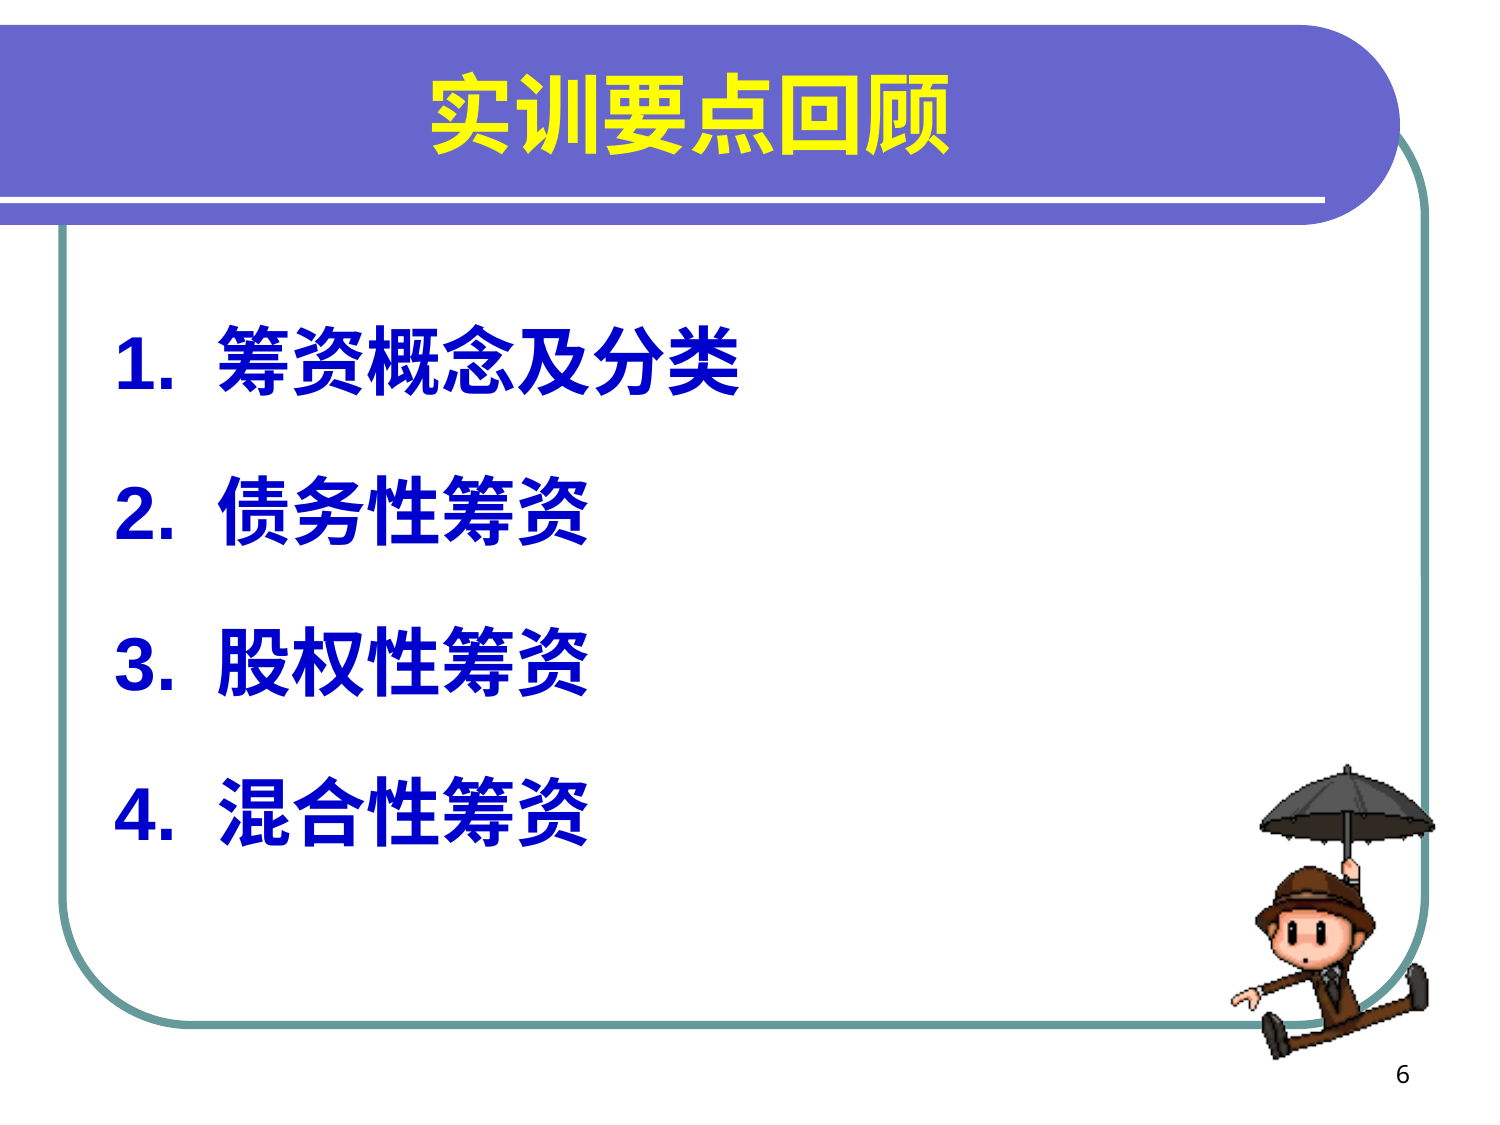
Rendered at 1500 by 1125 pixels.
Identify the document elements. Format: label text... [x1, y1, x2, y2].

slide_number 6 [1074, 1024, 1426, 1101]
title 实训要点回顾 [31, 37, 1348, 188]
list 1. 筹资概念及分类 2. 债务性筹资 3. 股权性筹资 4. 混合性筹资 [99, 262, 1401, 888]
picture [1173, 749, 1500, 1074]
